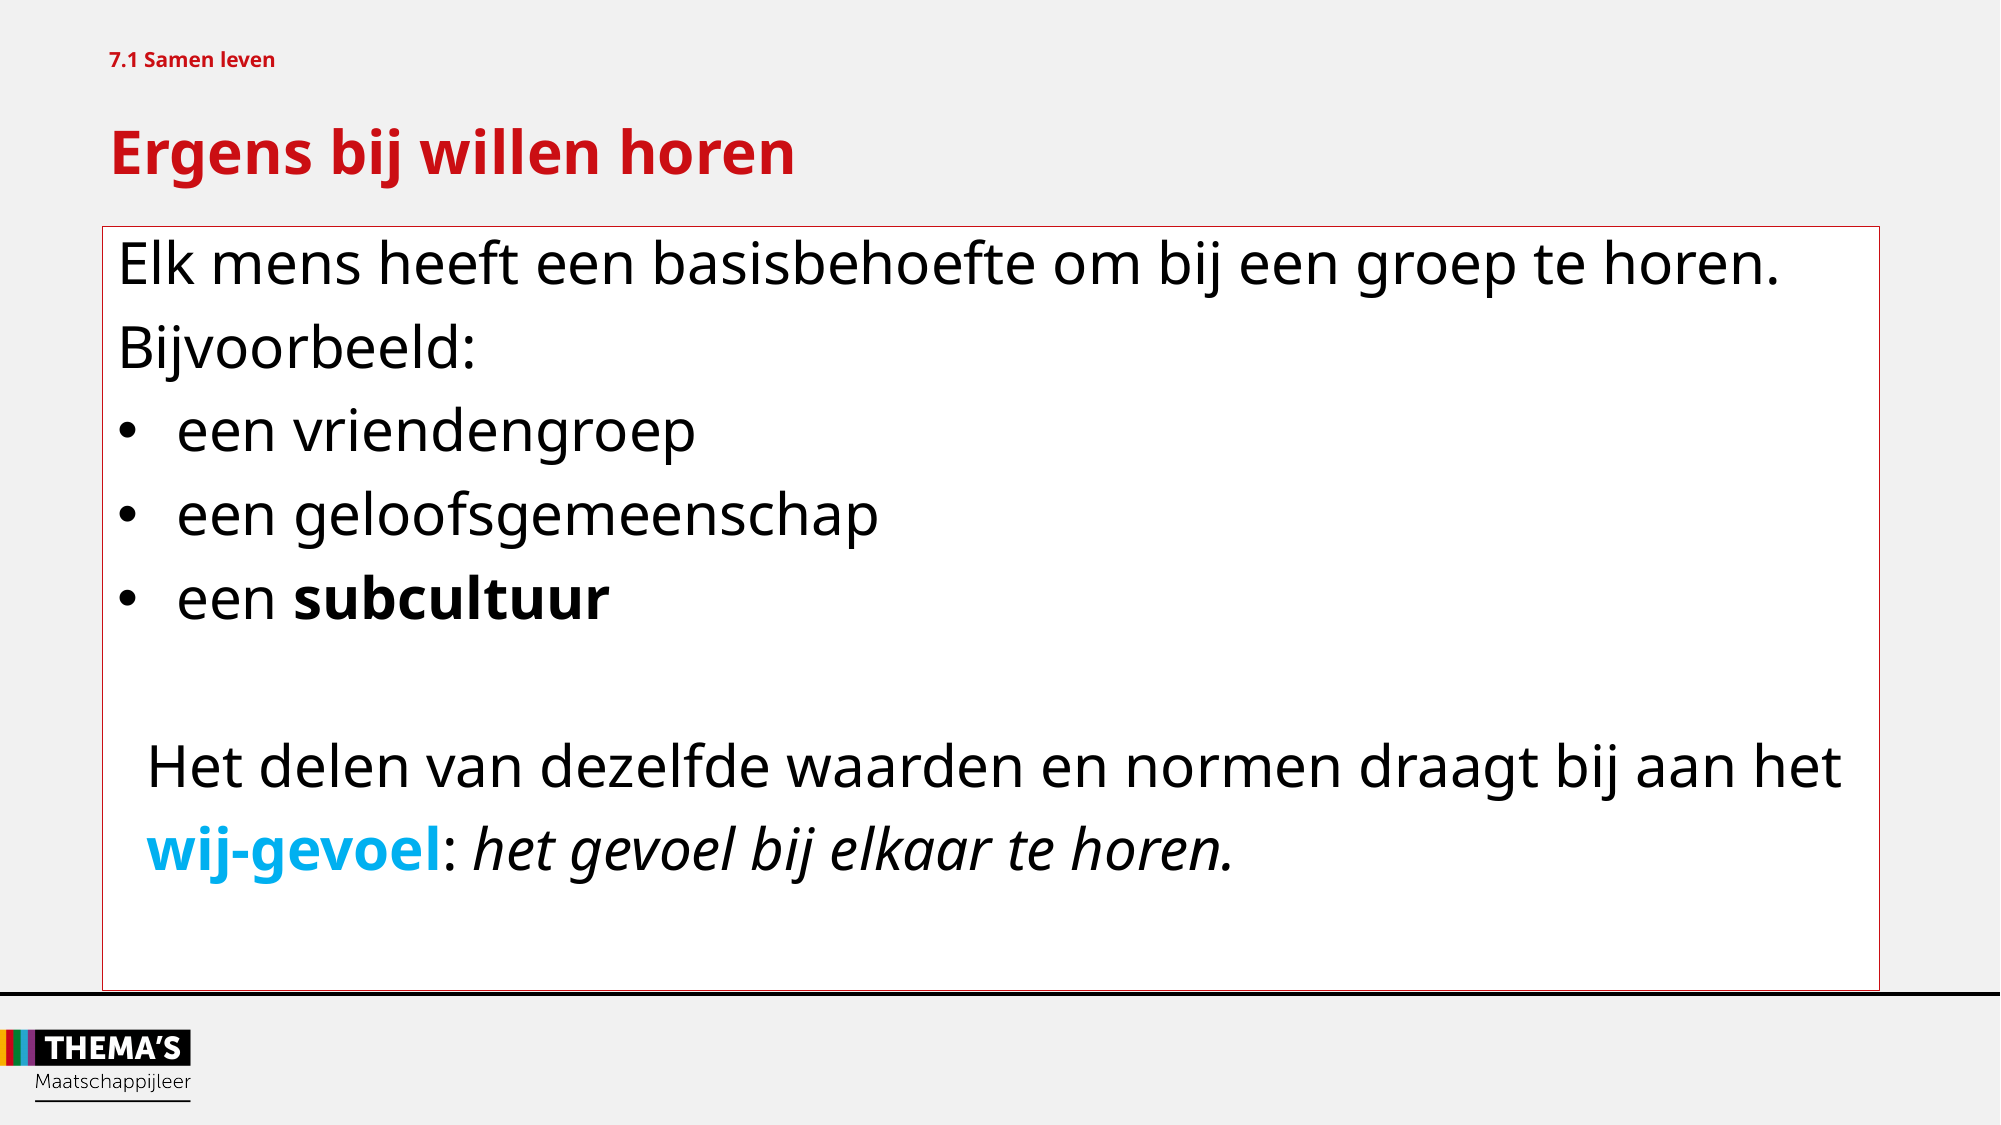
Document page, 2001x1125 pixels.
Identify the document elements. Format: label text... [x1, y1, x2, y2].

list Elk mens heeft een basisbehoefte om bij een groep te horen. Bijvoorbeeld: een vriendengroep een geloofsgemeenschap een subcultuur Het delen van dezelfde waarden en normen draagt bij aan het wij-gevoel: het gevoel bij elkaar te horen. [102, 226, 1880, 991]
picture [0, 993, 203, 1125]
list Ergens bij willen horen [94, 114, 1879, 205]
list 7.1 Samen leven [94, 33, 941, 88]
